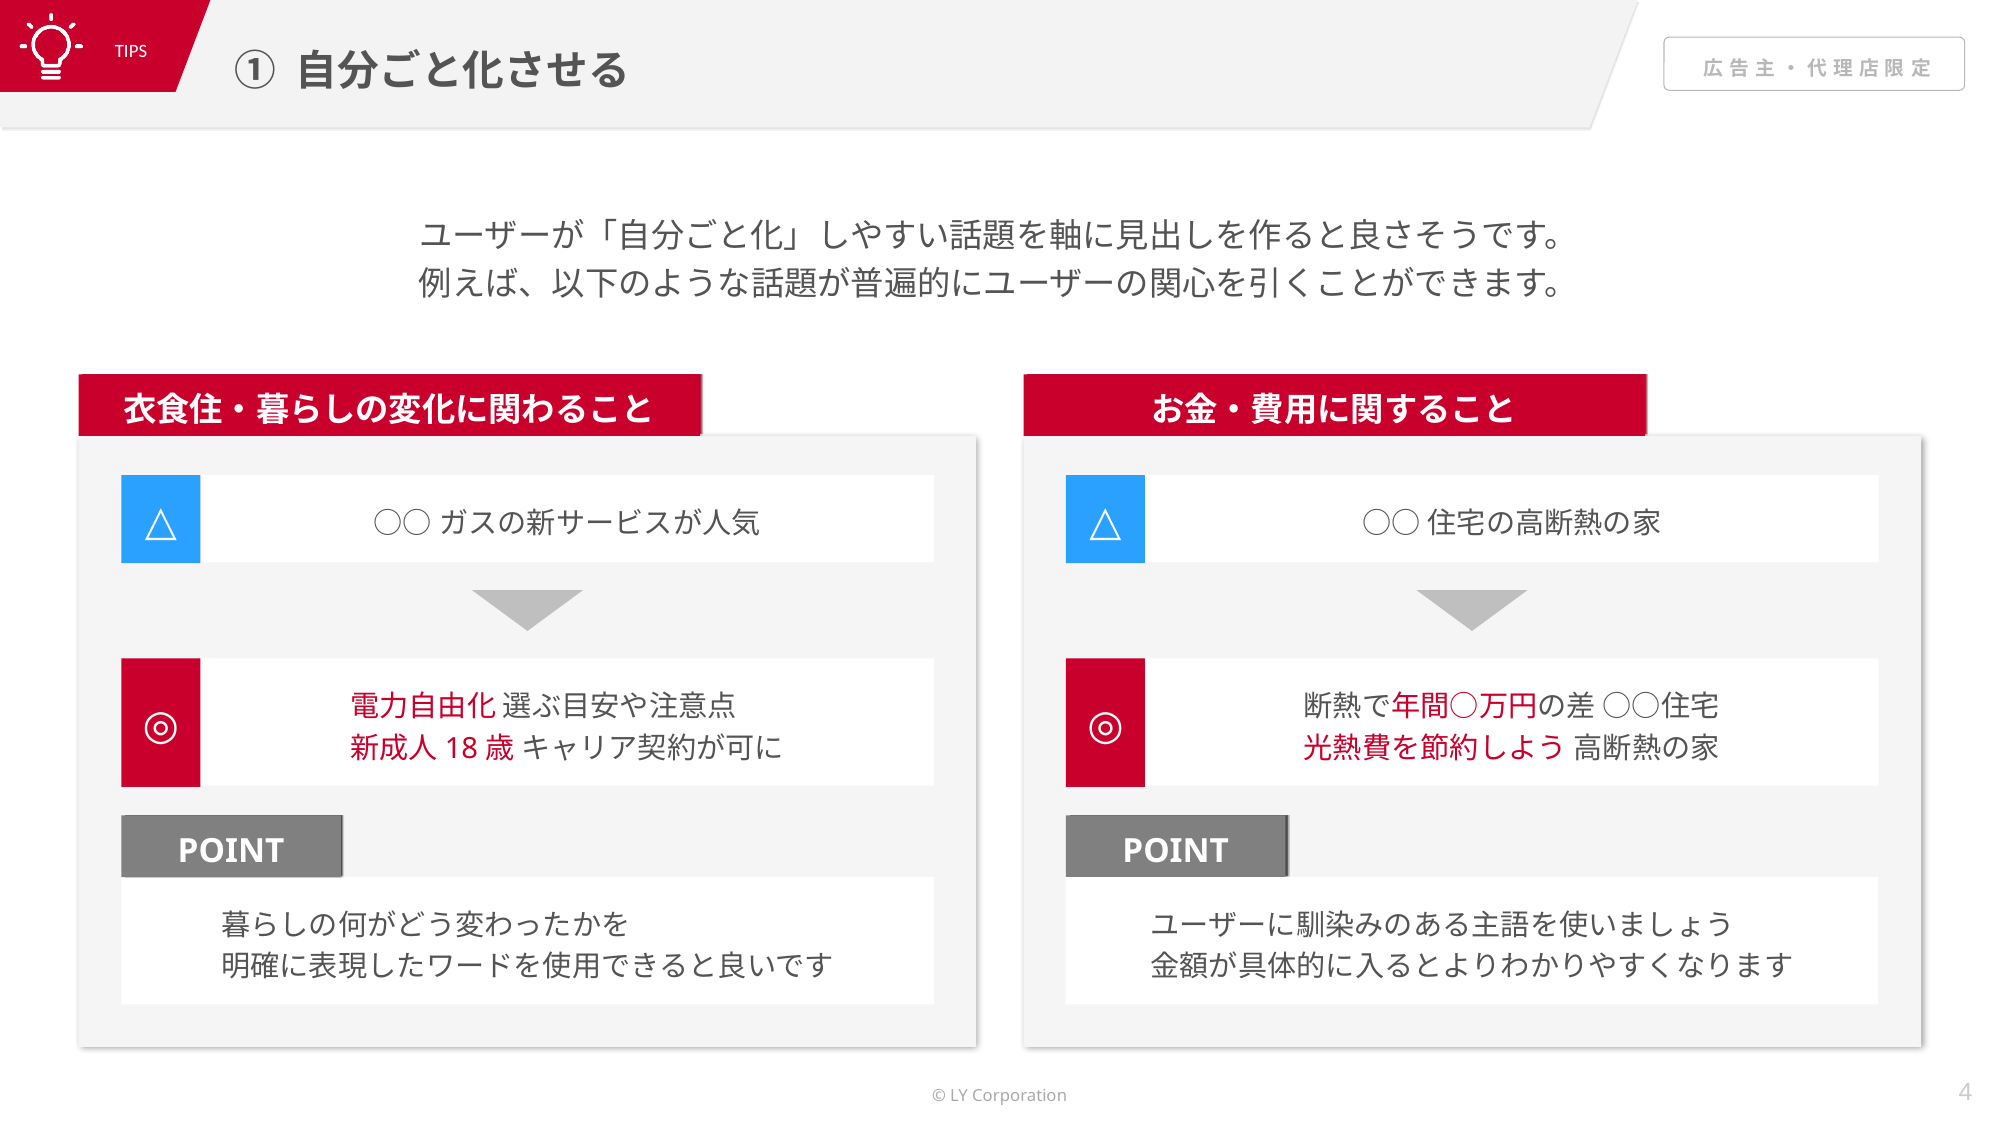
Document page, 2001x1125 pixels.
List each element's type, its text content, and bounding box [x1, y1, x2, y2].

text_box 暮らしの何がどう変わったかを 明確に表現したワードを使用できると良いです [121, 877, 934, 1005]
text_box △ [119, 473, 202, 565]
picture [8, 4, 92, 87]
text_box [1414, 587, 1530, 633]
text_box [469, 587, 586, 633]
text_box POINT [119, 813, 343, 879]
text_box 電力自由化 選ぶ目安や注意点 新成人18歳 キャリア契約が可に [202, 658, 935, 786]
text_box お金・費用に関すること [1022, 372, 1647, 438]
text_box ○○ガスの新サービスが人気 [202, 475, 935, 563]
text_box ユーザーに馴染みのある主語を使いましょう 金額が具体的に入るとよりわかりやすくなります [1065, 877, 1879, 1005]
text_box ◎ [119, 656, 202, 789]
text_box POINT [1064, 813, 1287, 879]
text_box ◎ [1064, 656, 1147, 789]
text_box △ [1064, 473, 1147, 565]
text_box 断熱で年間○万円の差 ○○住宅 光熱費を節約しよう 高断熱の家 [1147, 658, 1879, 786]
text_box ○○住宅の高断熱の家 [1147, 475, 1879, 563]
list ① 自分ごと化させる [234, 41, 1570, 97]
text_box [1022, 434, 1923, 1049]
text_box 衣食住・暮らしの変化に関わること [77, 372, 702, 438]
text_box ユーザーが「自分ごと化」しやすい話題を軸に見出しを作ると良さそうです。 例えば、以下のような話題が普遍的にユーザーの関心を引くことができます。 [76, 206, 1922, 302]
list TIPS [98, 12, 170, 81]
text_box [77, 434, 978, 1049]
